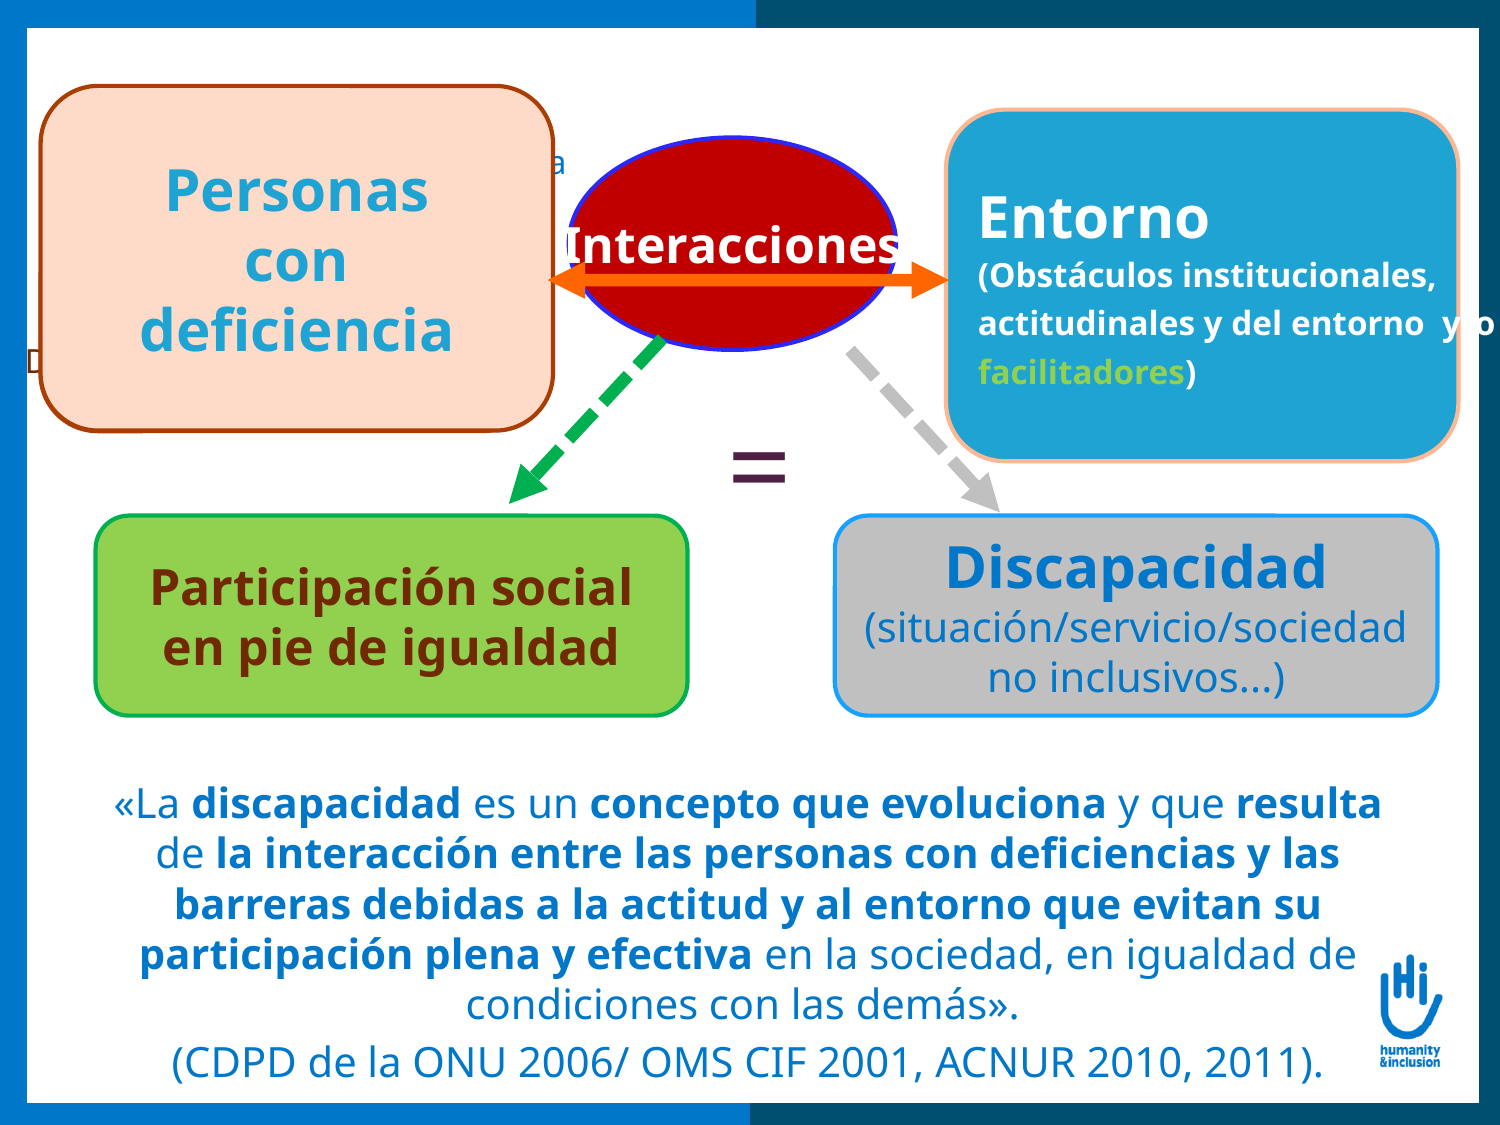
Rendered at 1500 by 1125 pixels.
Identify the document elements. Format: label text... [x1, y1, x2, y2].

picture [1424, 942, 1451, 1078]
text_box Interacciones [579, 281, 886, 350]
text_box Personas con deficiencia [40, 85, 553, 431]
text_box [547, 273, 950, 287]
text_box Interacciones [568, 137, 897, 279]
text_box = [712, 387, 819, 538]
text_box Participación social en pie de igualdad [95, 515, 688, 716]
text_box Discapacidad (situación/servicio/sociedad no inclusivos...) [834, 515, 1438, 716]
picture [1479, 317, 1493, 335]
text_box Entorno (Obstáculos institucionales, actitudinales y del entorno y/o facilitadores) [946, 109, 1459, 462]
text_box [849, 349, 1000, 513]
text_box «La discapacidad es un concepto que evoluciona y que resulta de la interacción entre las personas con deficiencias y las barreras debidas a la actitud y al entorno que evitan su participación plena y efectiva en la sociedad, en igualdad de condiciones con las demás». (CDPD de la ONU 2006/ OMS CIF 2001, ACNUR 2010, 2011). [73, 769, 1424, 1094]
text_box [508, 469, 542, 504]
